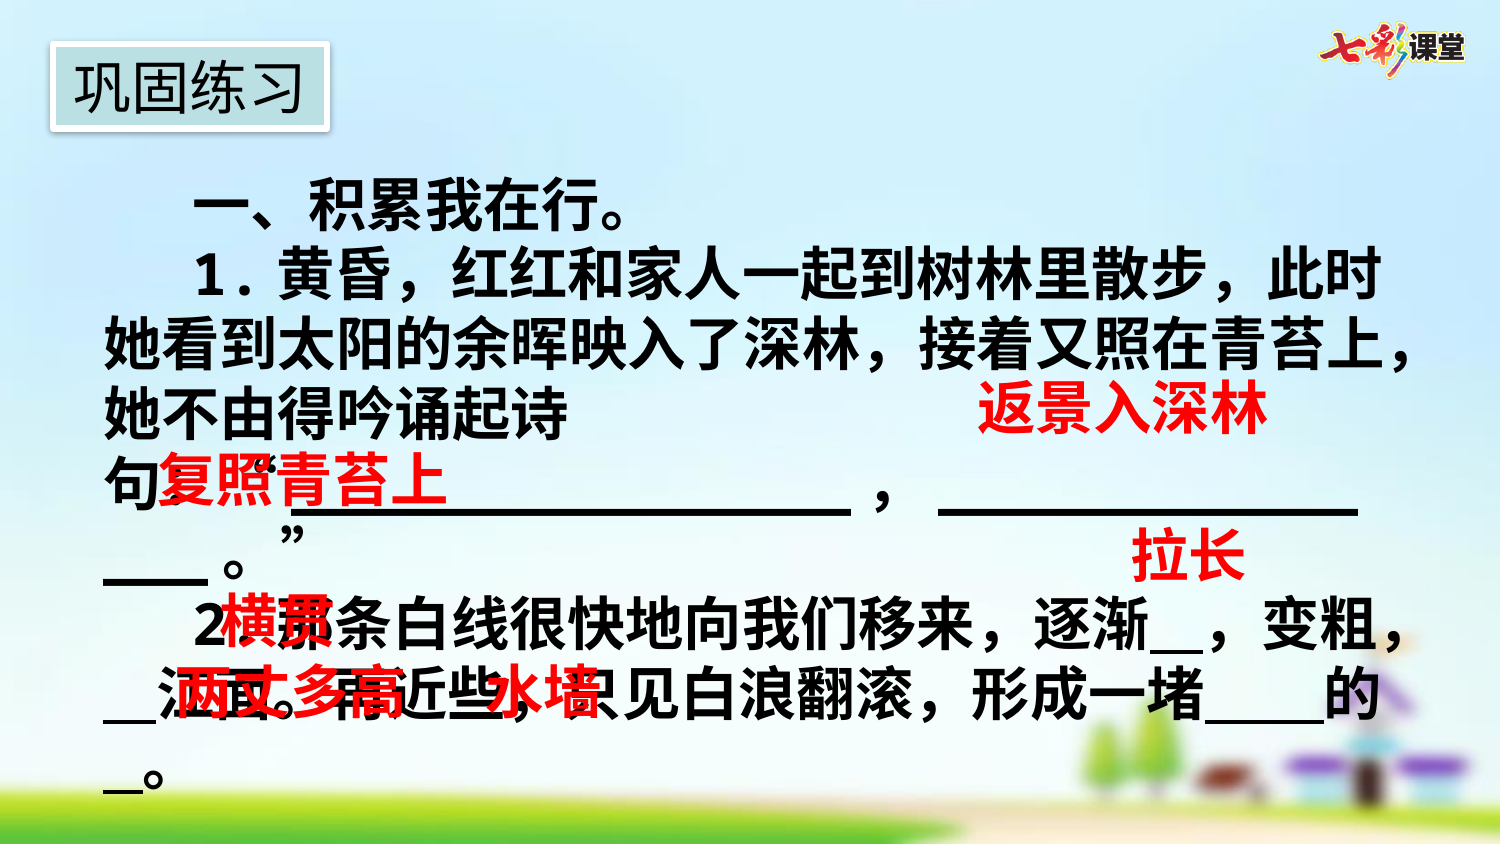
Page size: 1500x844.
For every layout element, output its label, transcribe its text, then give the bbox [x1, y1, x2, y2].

text_box 水墙 [470, 647, 624, 733]
text_box 两丈多高 [159, 647, 467, 733]
picture [0, 0, 1500, 844]
text_box 返景入深林 [962, 363, 1317, 449]
text_box 横贯 [205, 577, 372, 647]
text_box 拉长 [1116, 511, 1283, 597]
text_box 巩固练习 [50, 41, 330, 132]
text_box 一、积累我在行。 1.黄昏，红红和家人一起到树林里散步，此时她看到太阳的余晖映入了深林，接着又照在青苔上，她不由得吟诵起诗句：“________________，_______________。” 2.那条白线很快地向我们移来，逐渐 ，变粗， 江面。再近些，只见白浪翻滚，形成一堵 的 。 [88, 160, 1400, 805]
text_box 复照青苔上 [142, 435, 464, 520]
